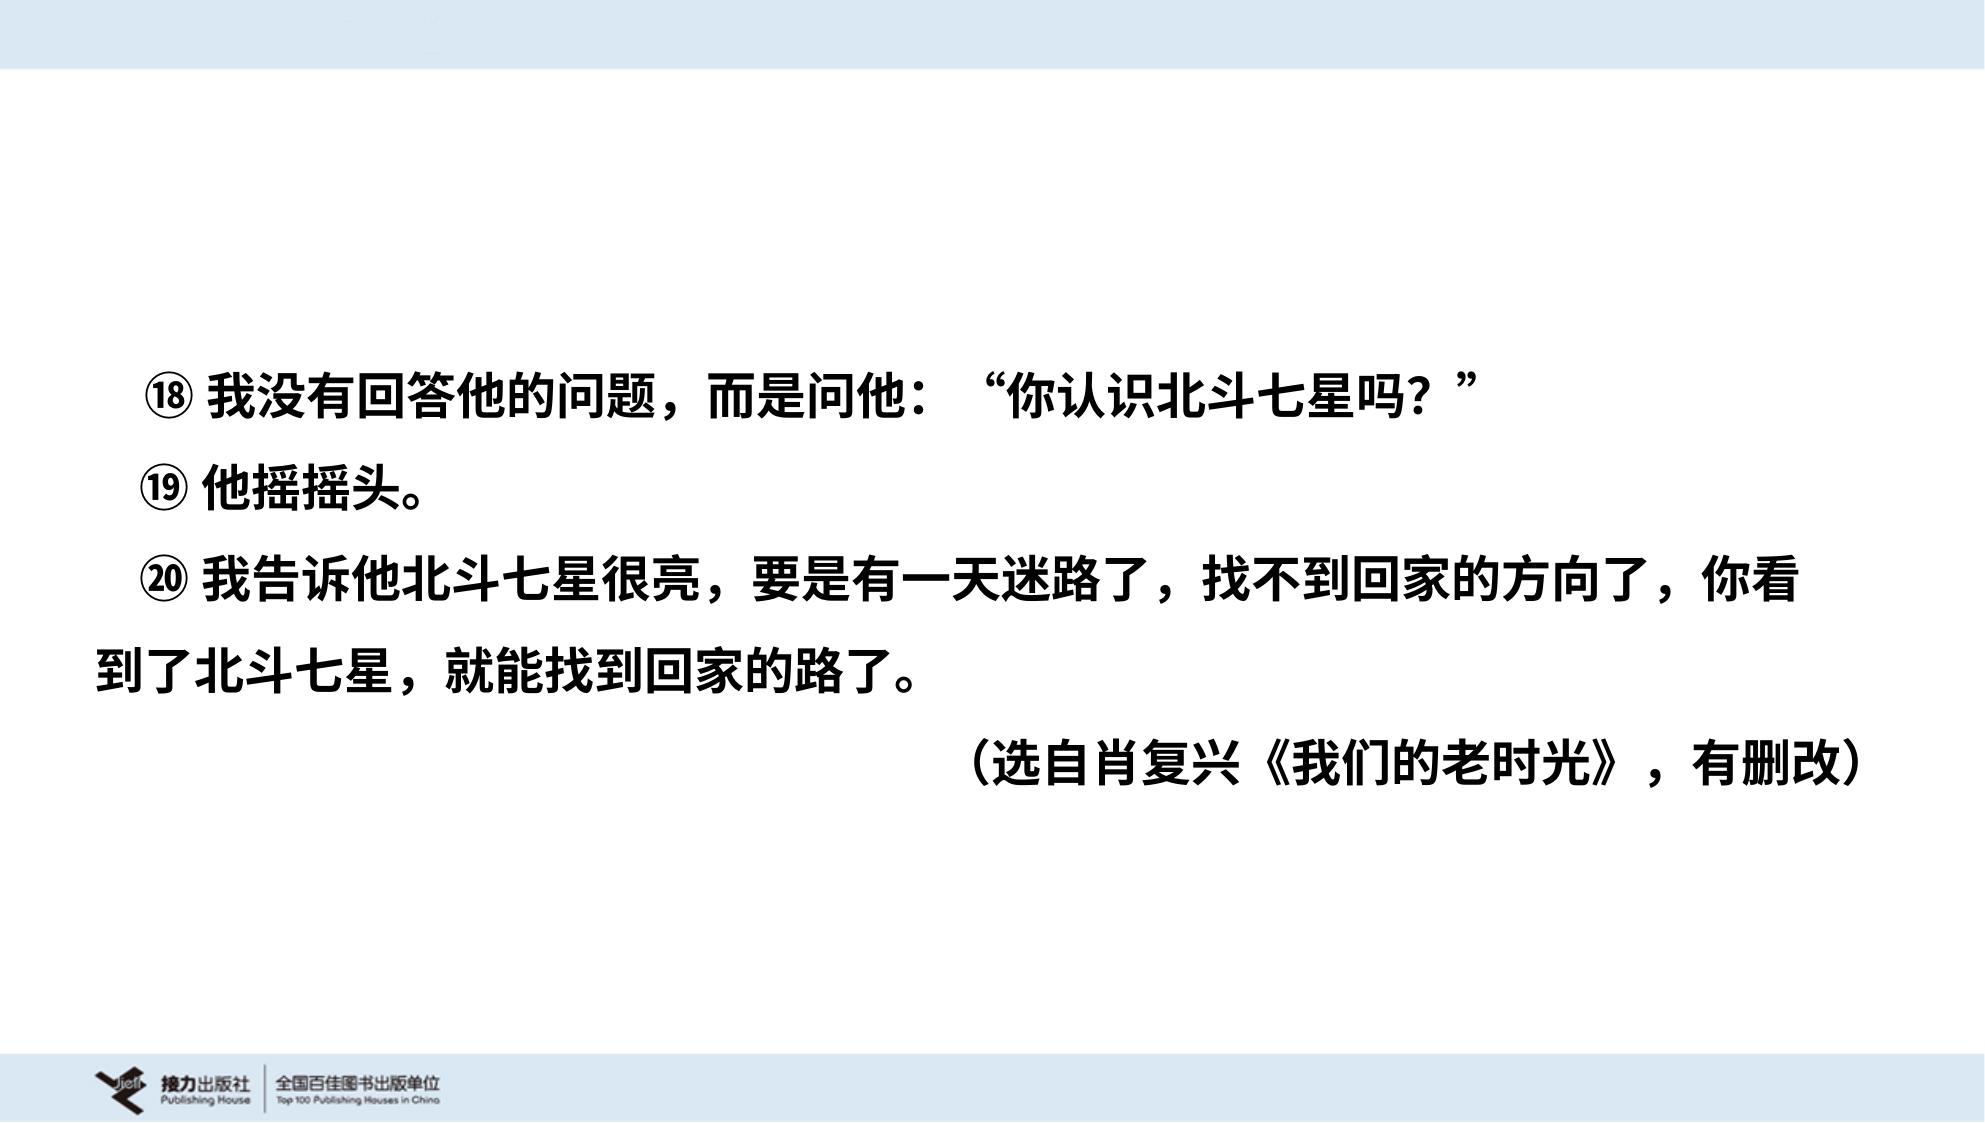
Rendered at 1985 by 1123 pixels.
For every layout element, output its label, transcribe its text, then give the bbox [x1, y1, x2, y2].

text_box ⑱我没有回答他的问题，而是问他：“你认识北斗七星吗？” ⑲他摇摇头。 ⑳我告诉他北斗七星很亮，要是有一天迷路了，找不到回家的方向了，你看 到了北斗七星，就能找到回家的路了。 （选自肖复兴《我们的老时光》，有删改） [94, 332, 1892, 792]
picture [0, 0, 1985, 1122]
